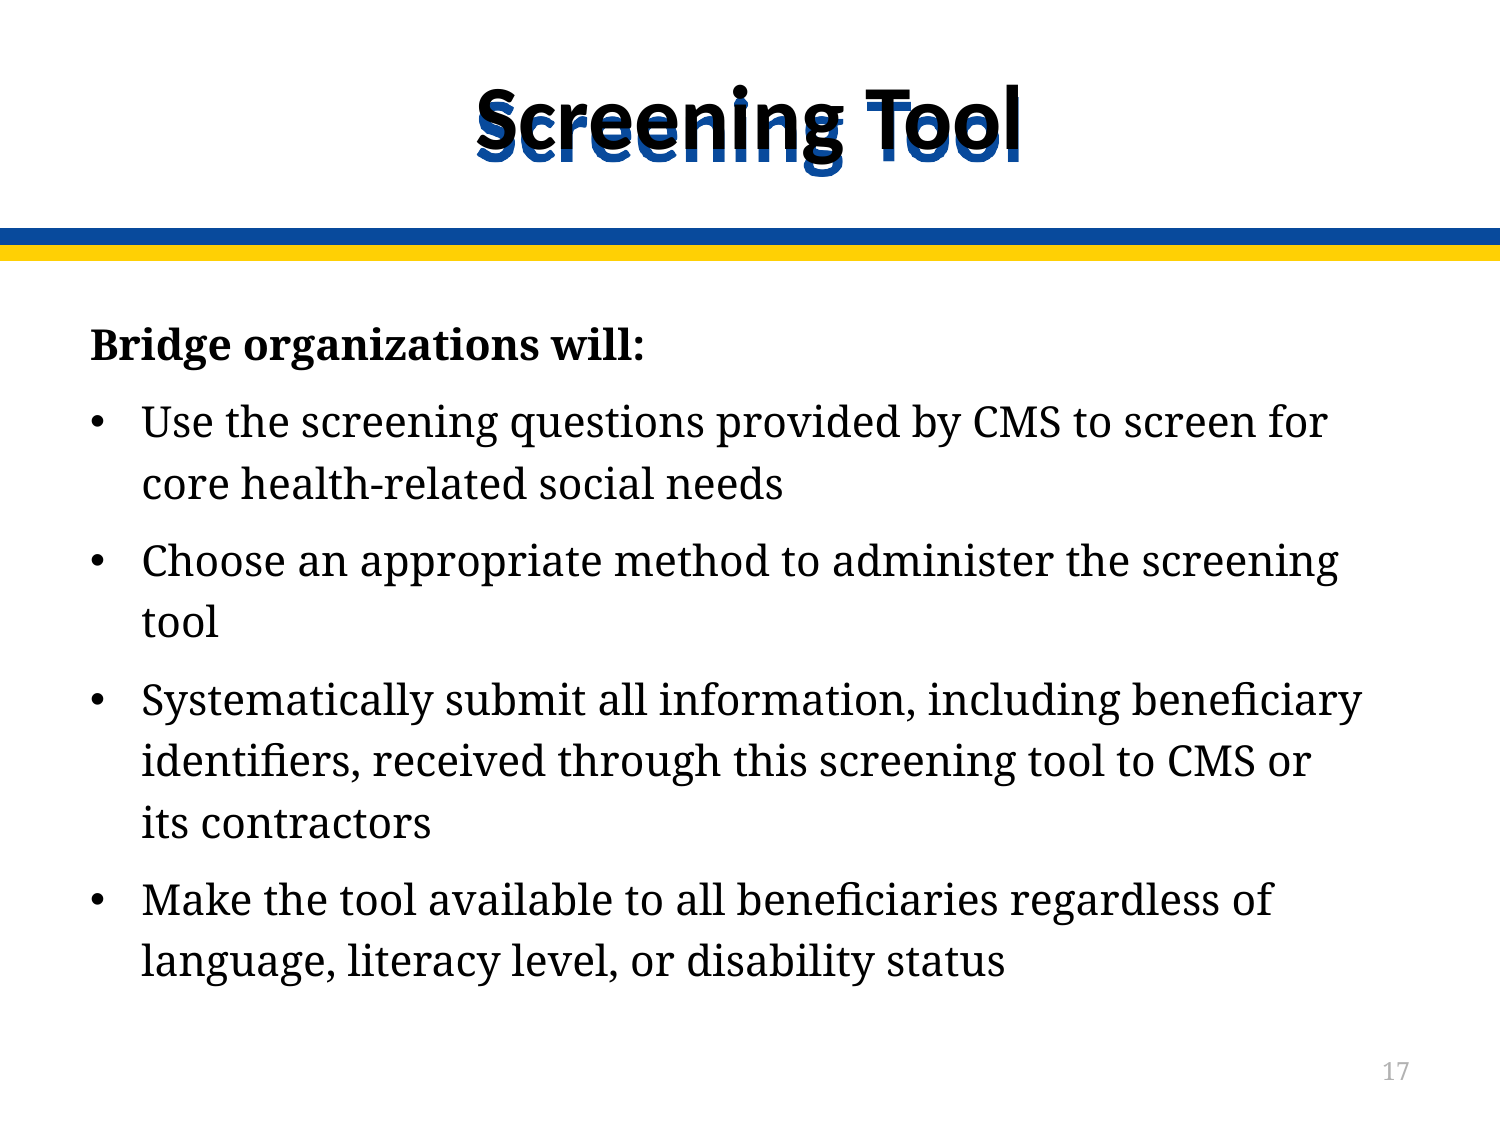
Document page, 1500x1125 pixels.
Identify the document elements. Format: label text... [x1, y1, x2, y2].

slide_number 17 [1074, 1042, 1425, 1103]
title Screening Tool [0, 0, 1500, 225]
list Bridge organizations will: Use the screening questions provided by CMS to screen for core health-related social needs Choose an appropriate method to administer the screening tool Systematically submit all information, including beneficiary identifiers, received through this screening tool to CMS or its contractors Make the tool available to all beneficiaries regardless of language, literacy level, or disability status [75, 299, 1425, 1005]
